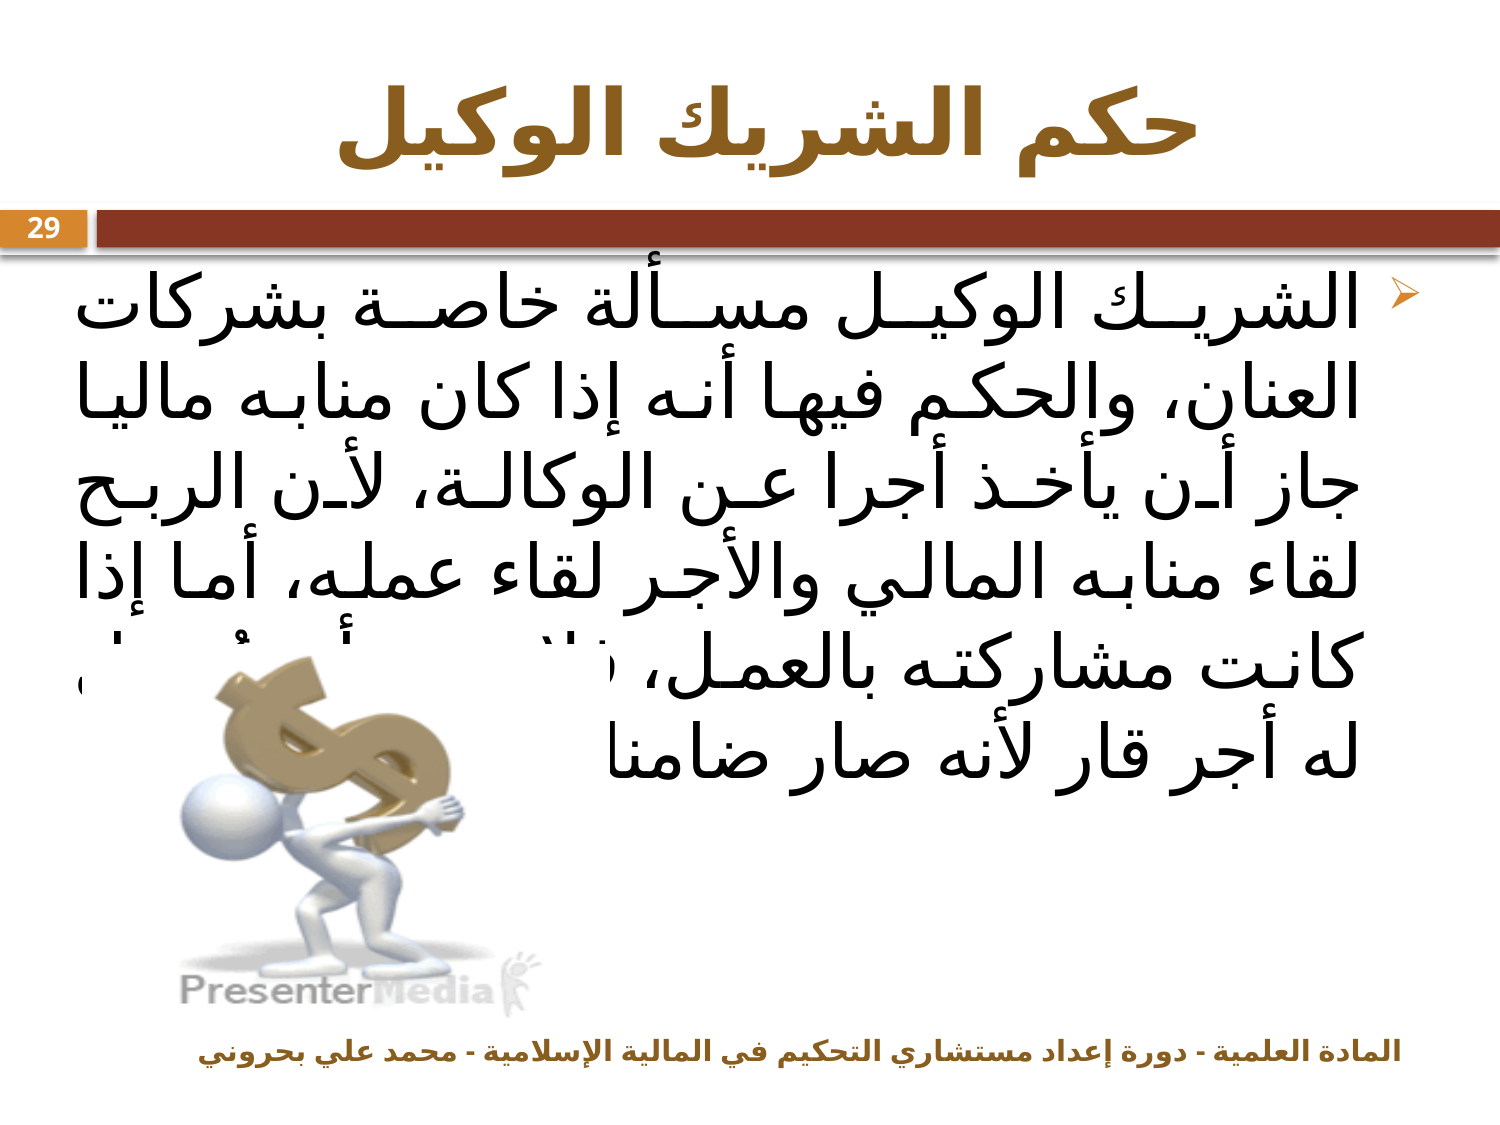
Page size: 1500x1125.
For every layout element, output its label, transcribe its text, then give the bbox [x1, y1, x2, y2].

picture [81, 644, 610, 1036]
footer المادة العلمية - دورة إعداد مستشاري التحكيم في المالية الإسلامية - محمد علي بحروني [117, 1019, 1418, 1080]
slide_number 29 [0, 208, 88, 249]
list الشريك الوكيل مسألة خاصة بشركات العنان، والحكم فيها أنه إذا كان منابه ماليا جاز أن يأخذ أجرا عن الوكالة، لأن الربح لقاء منابه المالي والأجر لقاء عمله، أما إذا كانت مشاركته بالعمل، فلا يجوز أن يُجعل له أجر قار لأنه صار ضامنا للربح. [58, 246, 1438, 1000]
title حكم الشريك الوكيل [100, 37, 1438, 200]
